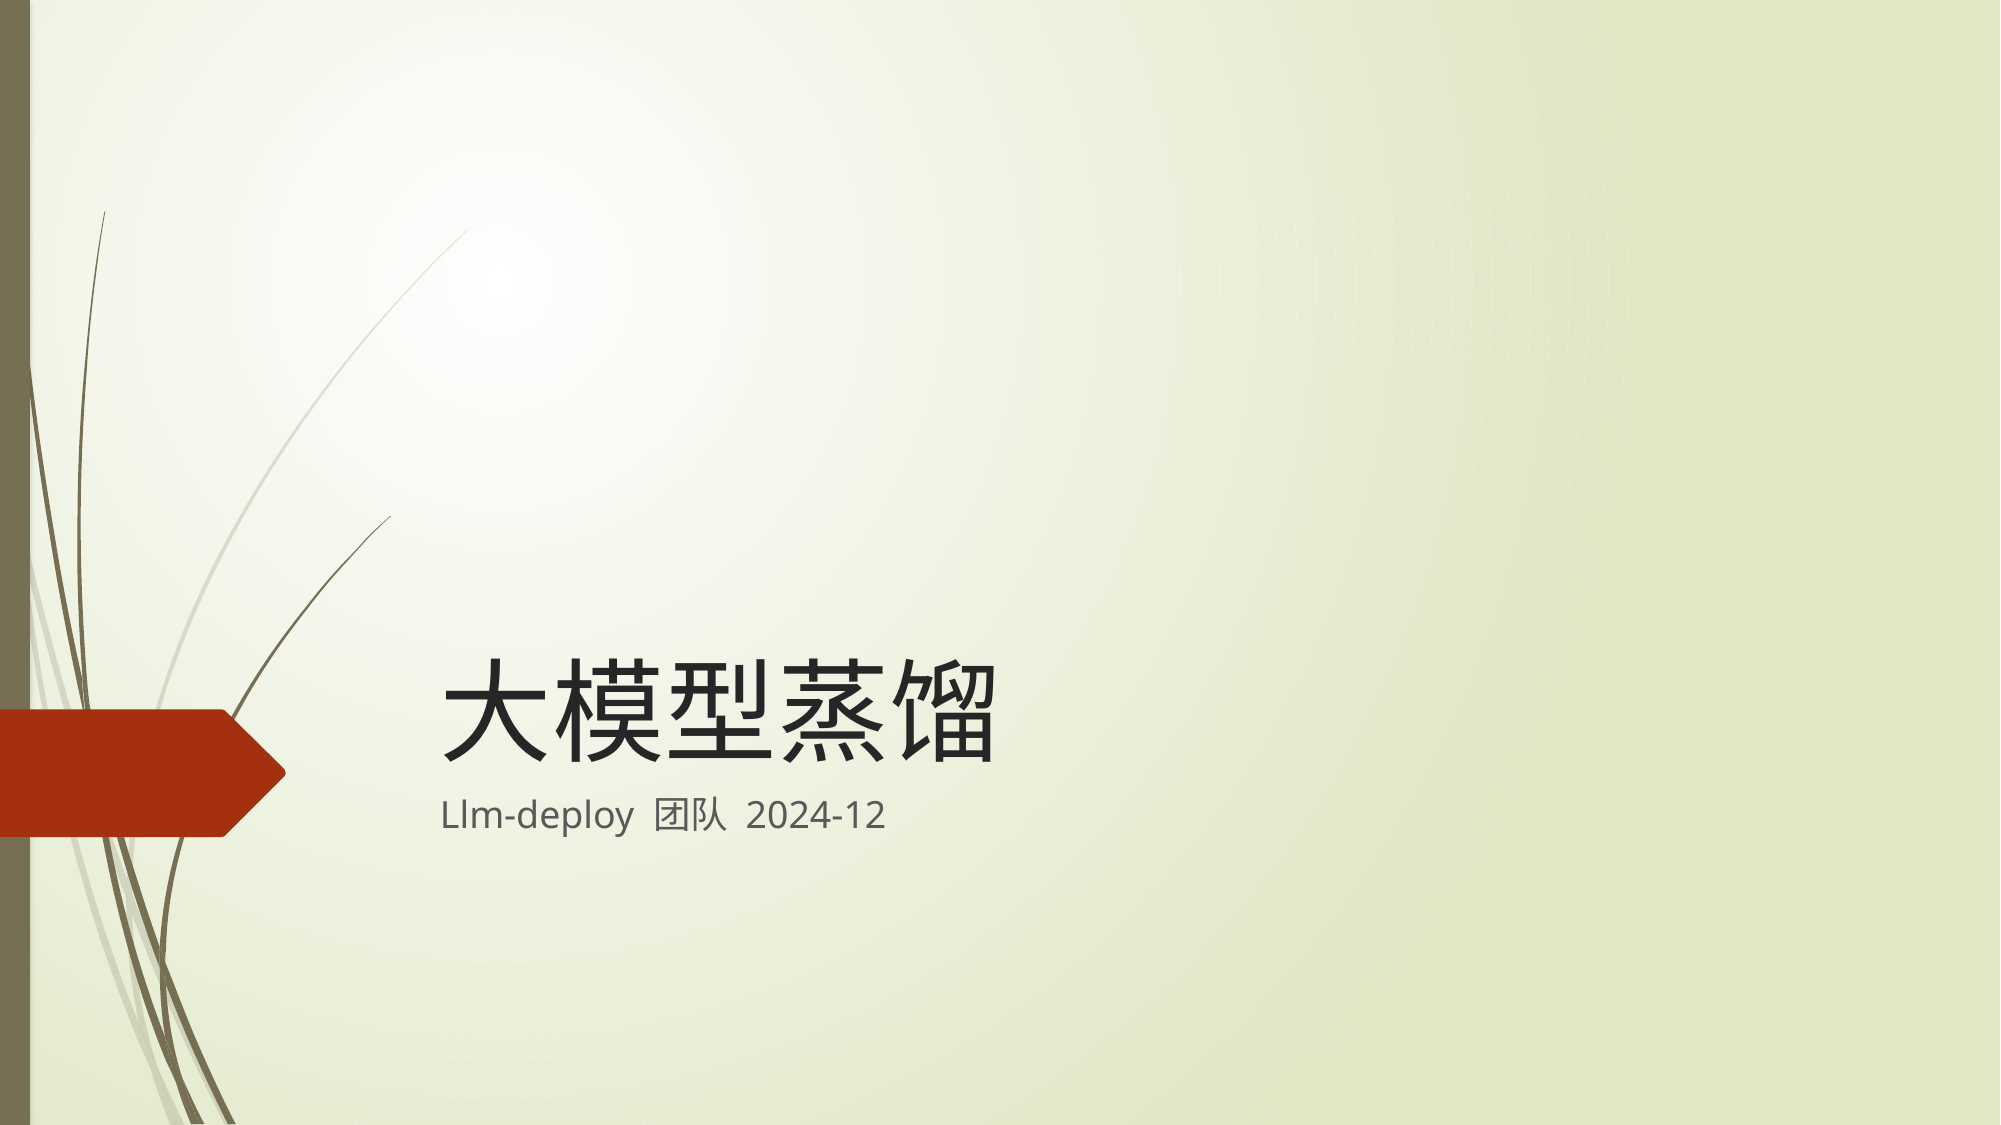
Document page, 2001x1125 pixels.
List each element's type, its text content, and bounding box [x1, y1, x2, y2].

subtitle Llm-deploy 团队 2024-12 [424, 783, 1888, 969]
title 大模型蒸馏 [424, 412, 1888, 783]
